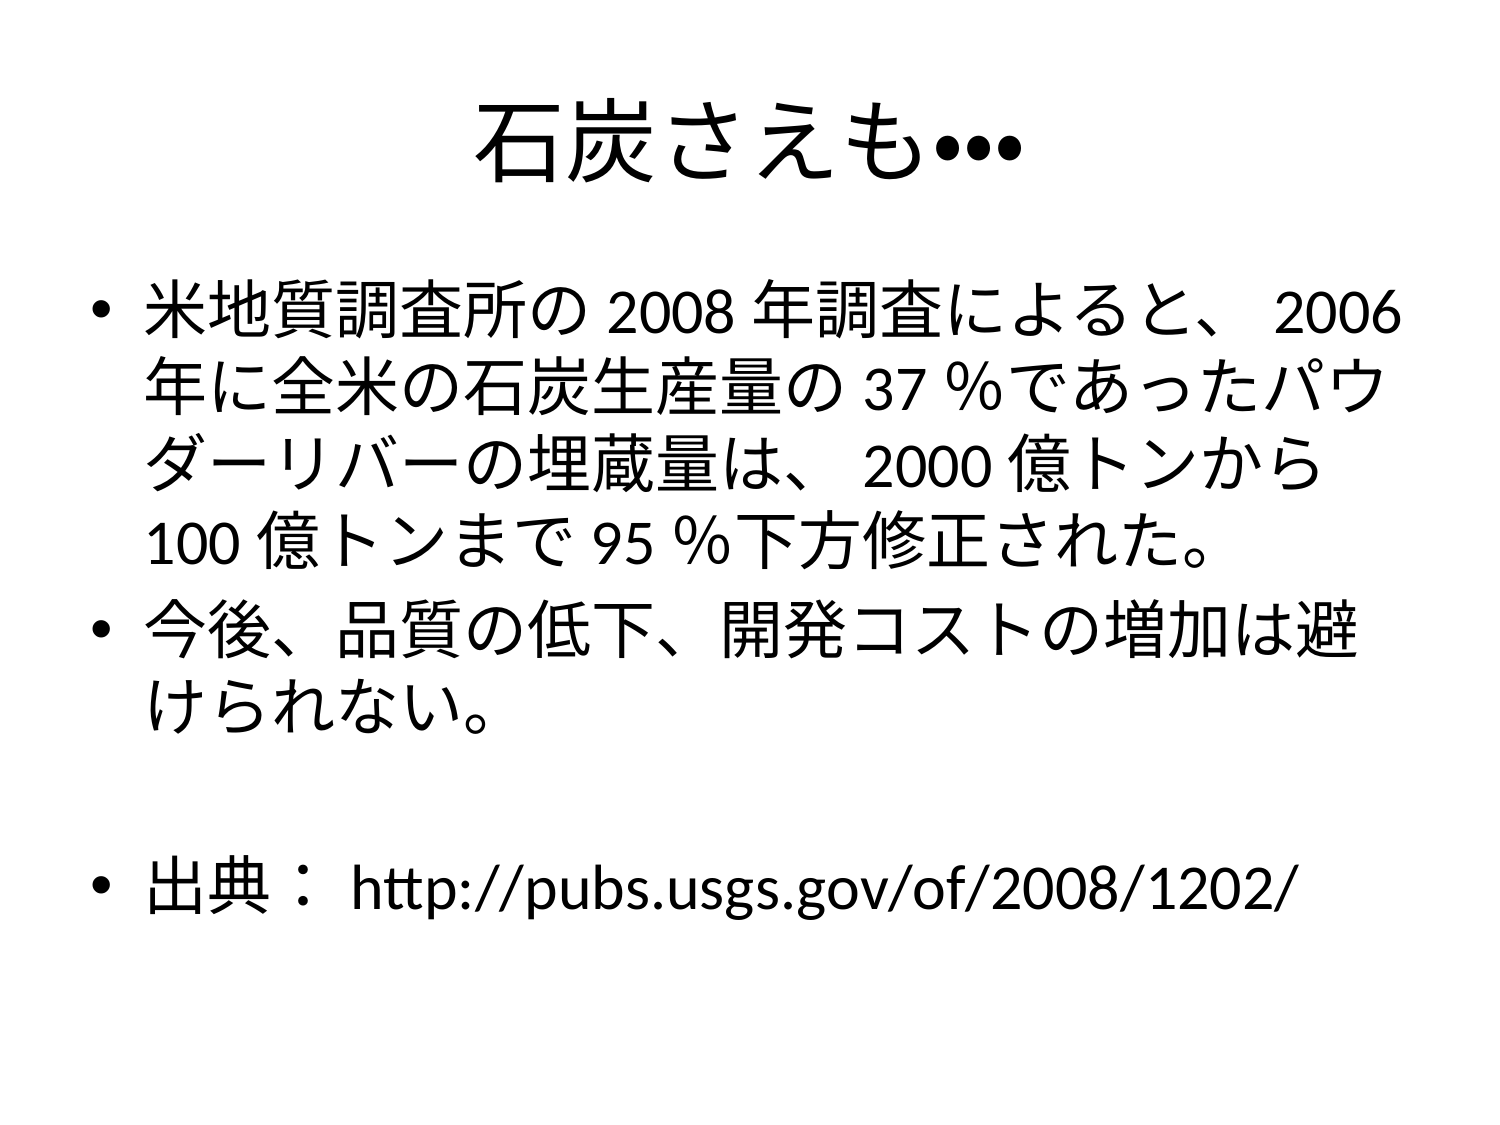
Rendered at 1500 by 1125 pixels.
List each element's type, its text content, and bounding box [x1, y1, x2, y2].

list 米地質調査所の2008年調査によると、2006年に全米の石炭生産量の37％であったパウダーリバーの埋蔵量は、2000億トンから100億トンまで95％下方修正された。 今後、品質の低下、開発コストの増加は避けられない。 出典：http://pubs.usgs.gov/of/2008/1202/ [75, 262, 1425, 1005]
title 石炭さえも・・・ [75, 45, 1425, 233]
